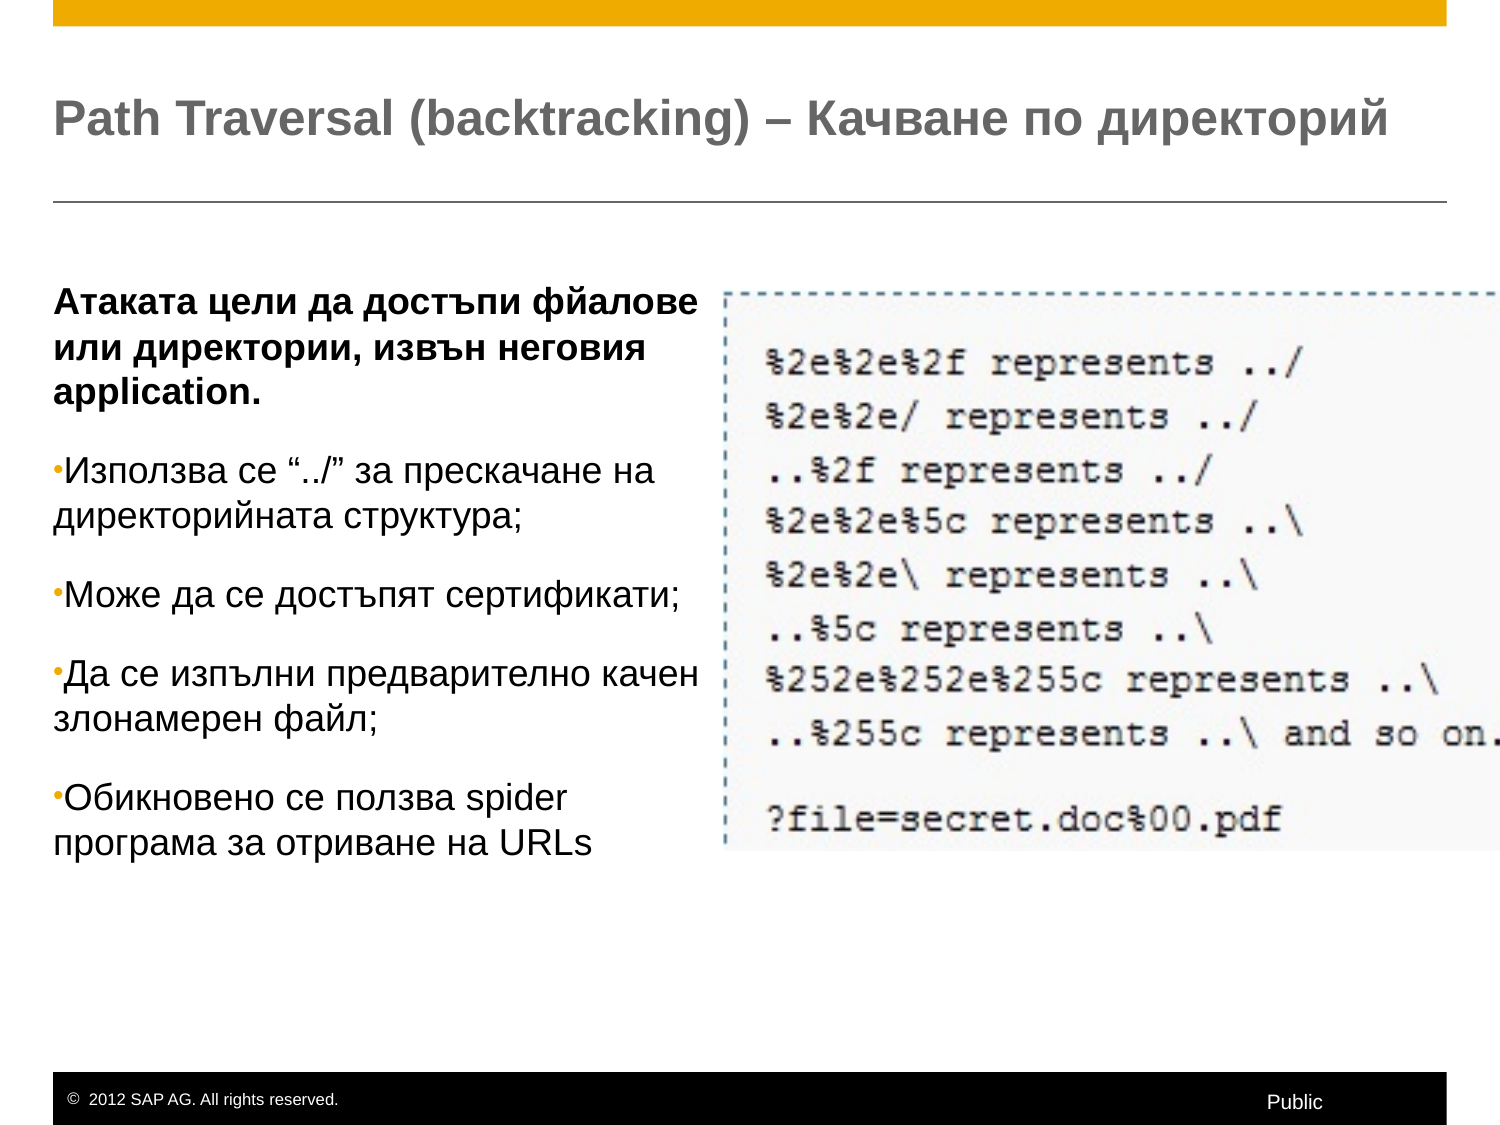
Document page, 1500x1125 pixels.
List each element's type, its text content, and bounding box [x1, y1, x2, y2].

list Атаката цели да достъпи фйалове или директории, извън неговия application. Използва се “../” за прескачане на директорийната структура; Може да се достъпят сертификати; Да се изпълни предварително качен злонамерен файл; Обикновено се ползва spider програма за отриване на URLs [53, 277, 737, 998]
picture [721, 290, 1500, 851]
title Path Traversal (backtracking) – Качване по директорий [53, 53, 1447, 178]
